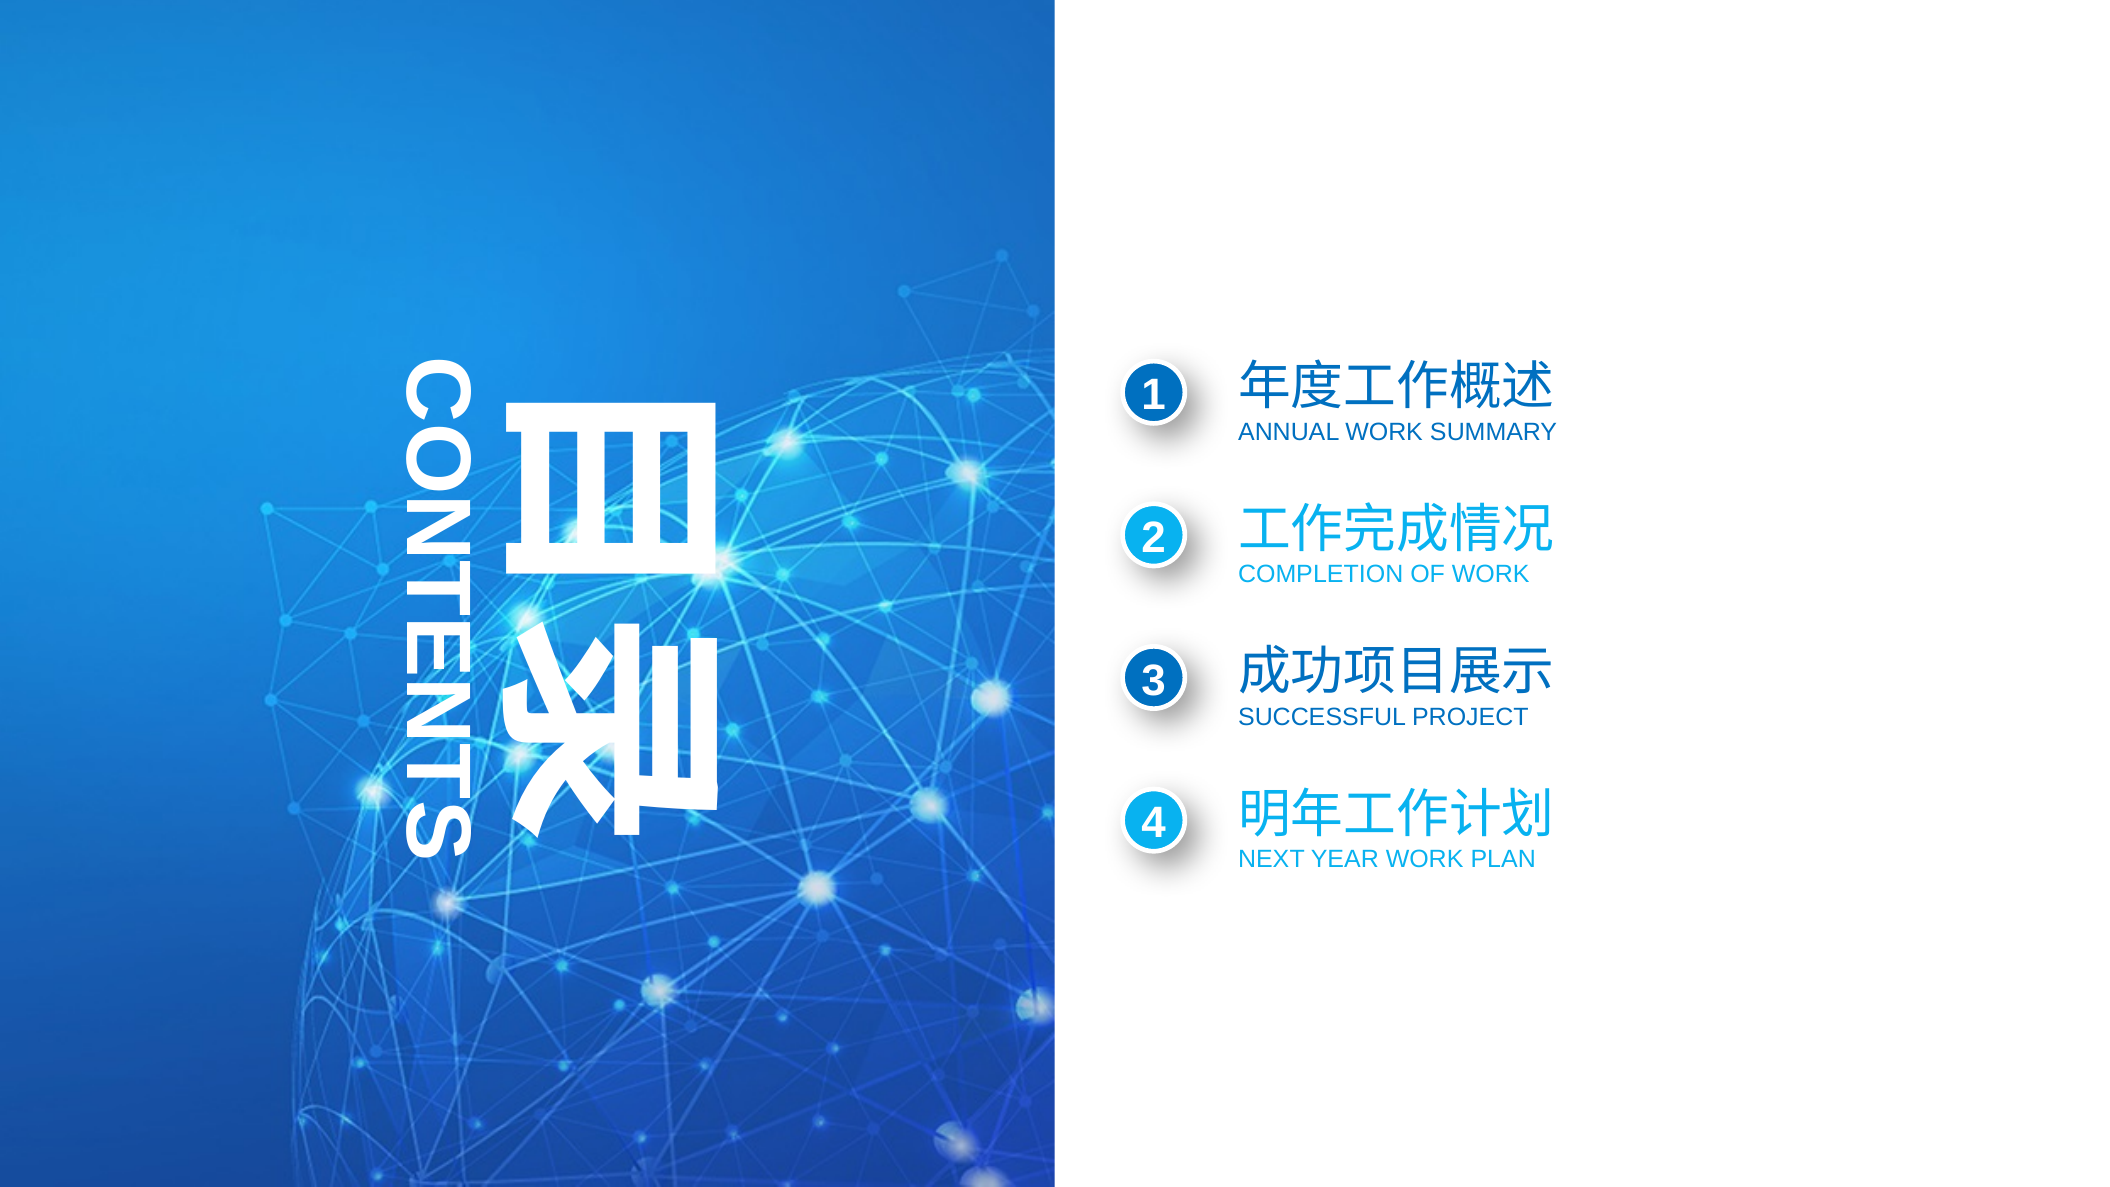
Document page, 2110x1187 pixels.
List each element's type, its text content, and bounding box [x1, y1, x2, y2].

text_box 3 [1121, 645, 1186, 710]
text_box 目录 [475, 297, 767, 921]
text_box [0, 0, 1056, 1187]
text_box 1 [1121, 360, 1186, 425]
text_box 4 [1121, 787, 1186, 853]
text_box CONTENTS [388, 338, 499, 880]
text_box 2 [1121, 502, 1186, 568]
